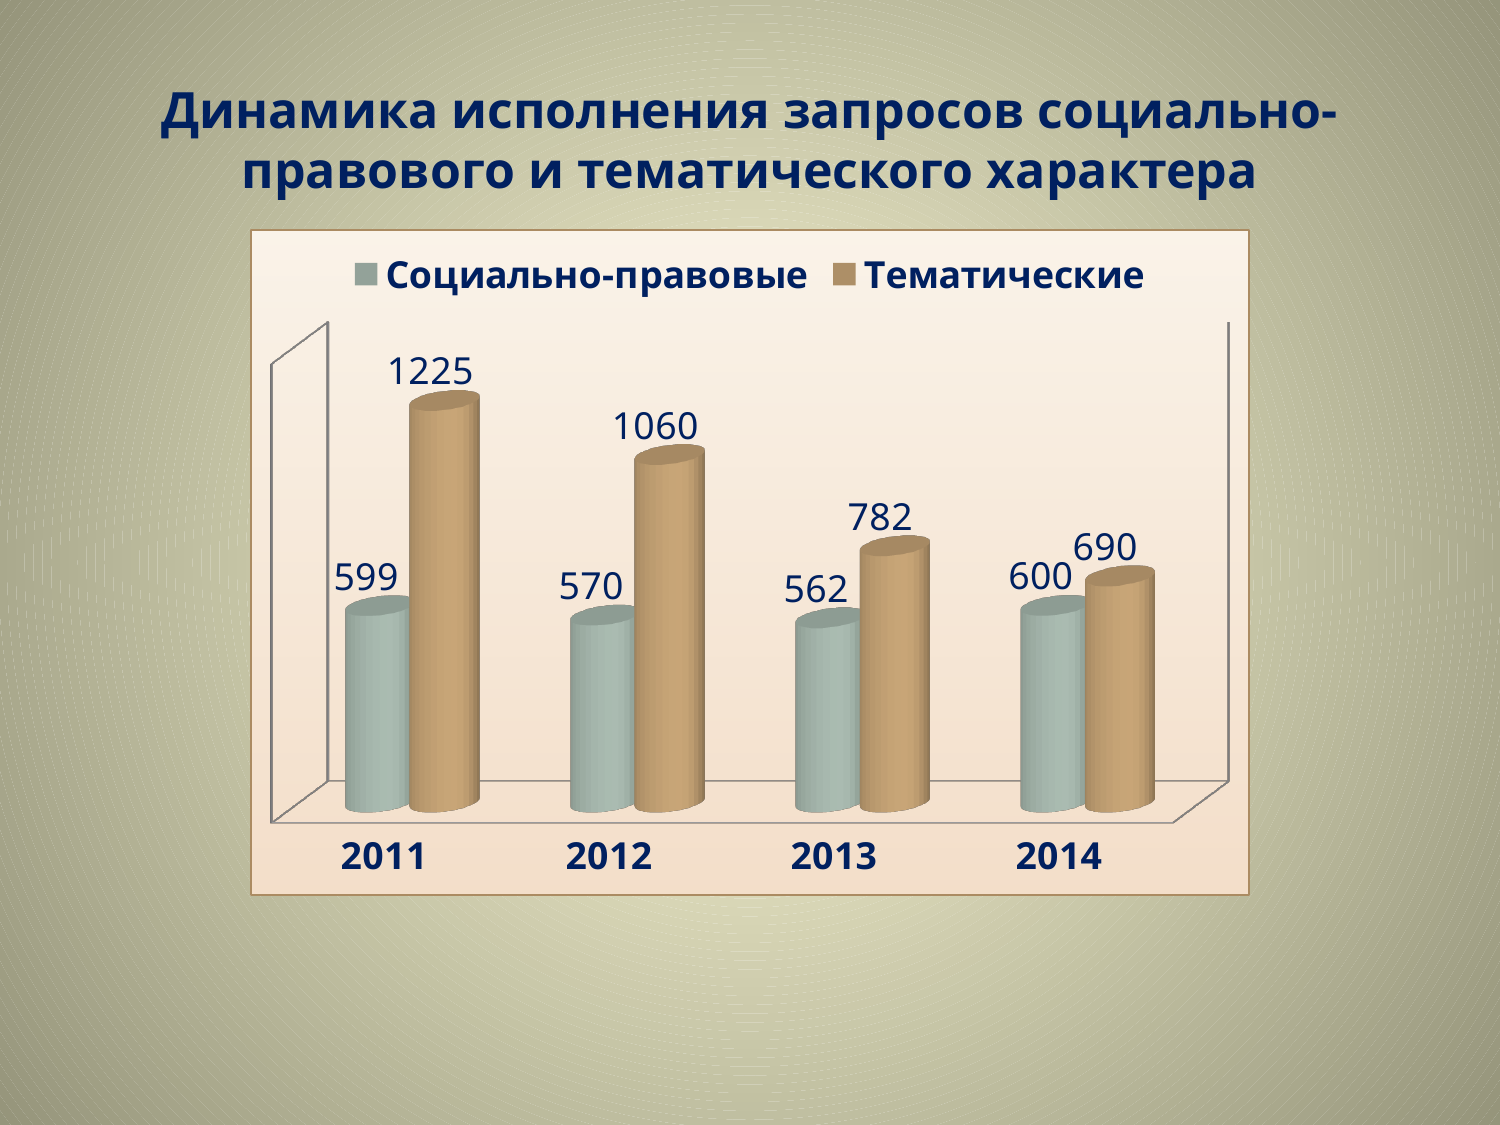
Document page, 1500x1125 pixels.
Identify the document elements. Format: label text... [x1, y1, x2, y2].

chart [249, 228, 1251, 897]
title Динамика исполнения запросов социально-правового и тематического характера [75, 45, 1425, 233]
